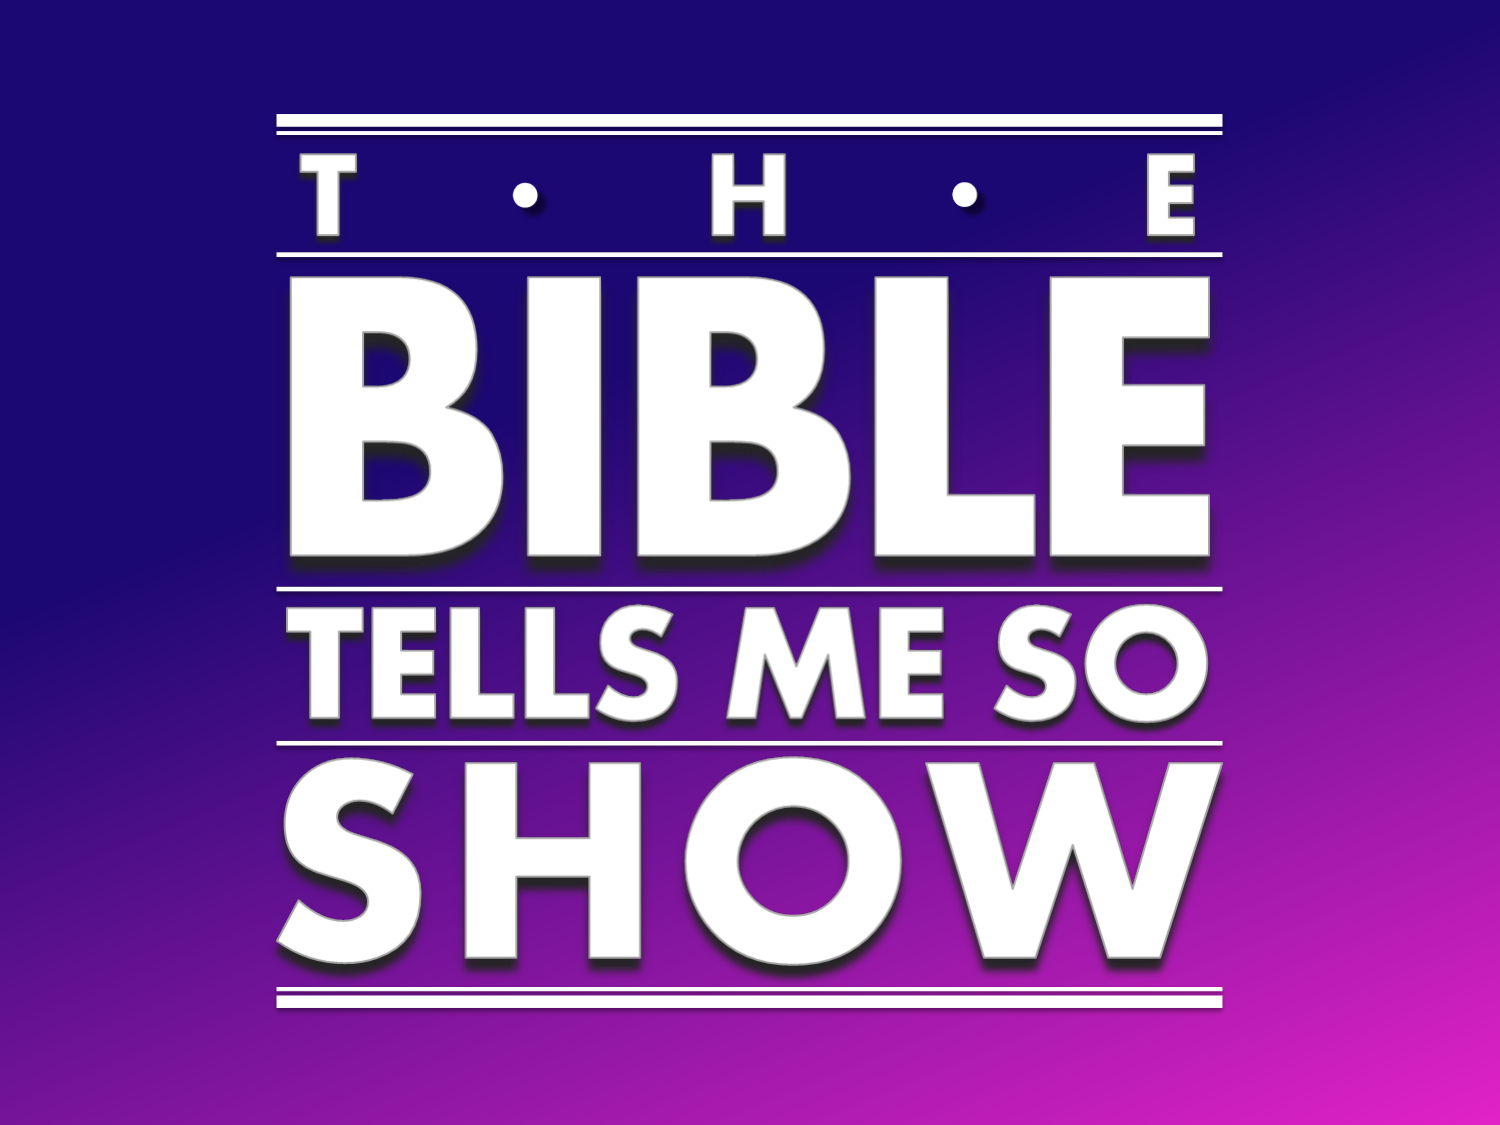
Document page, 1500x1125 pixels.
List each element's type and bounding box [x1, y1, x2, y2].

picture [255, 97, 1245, 1028]
